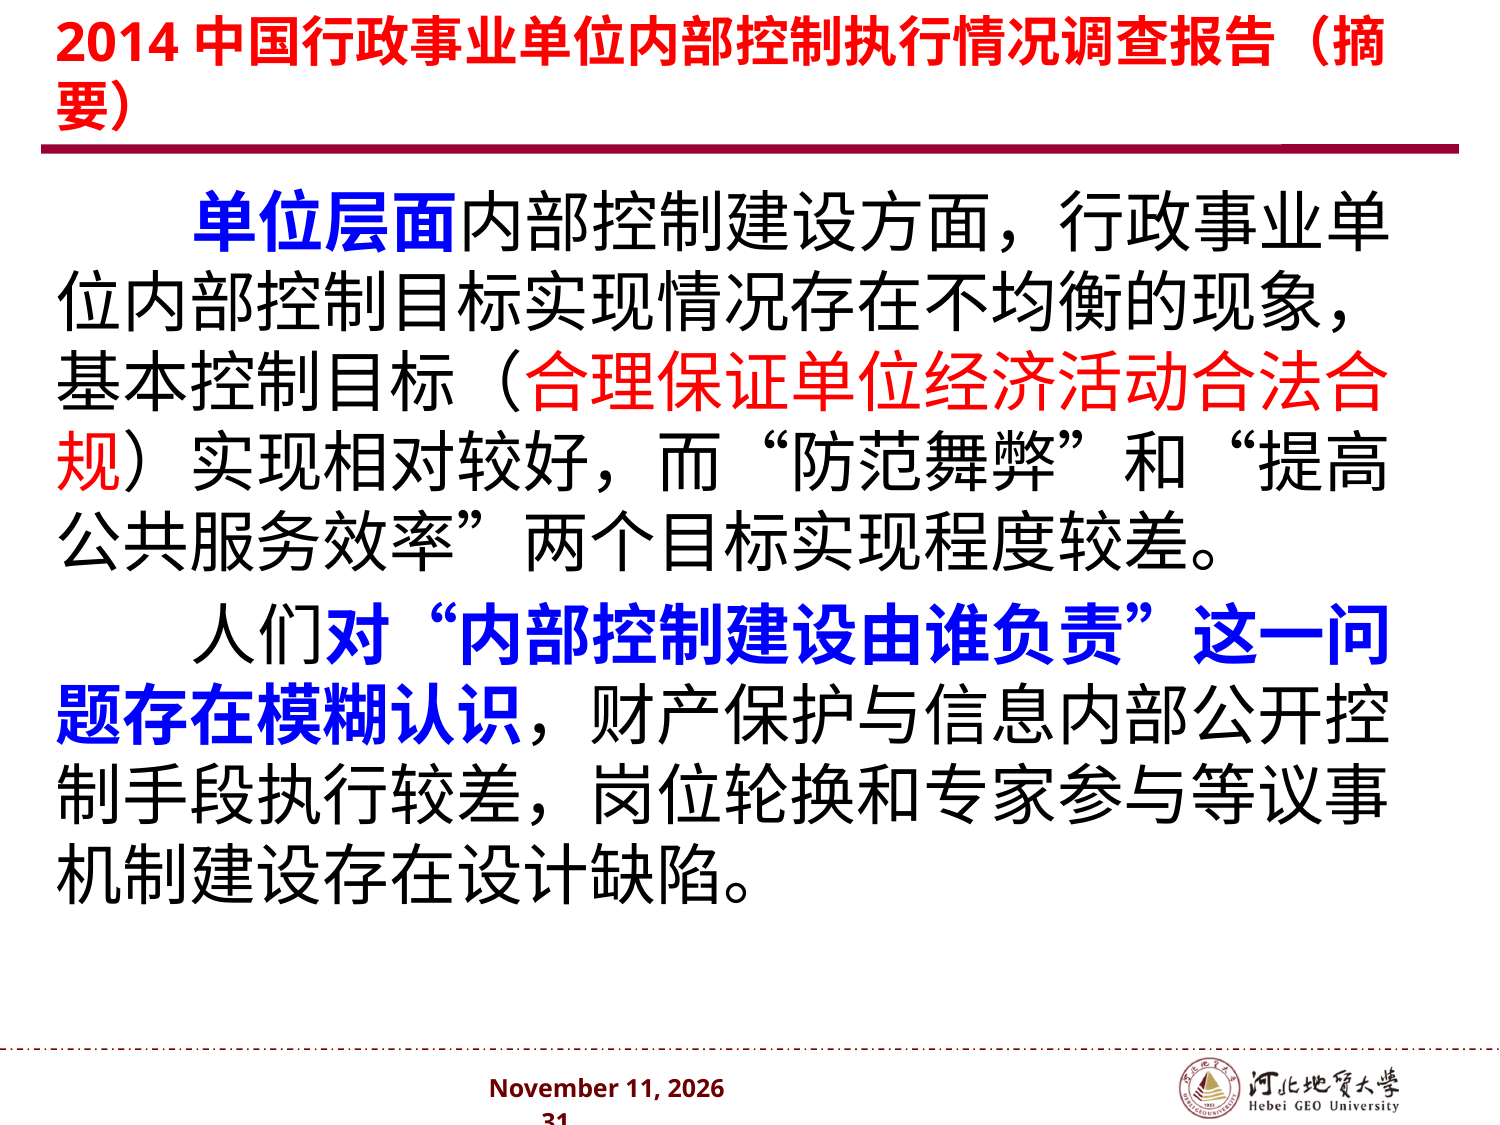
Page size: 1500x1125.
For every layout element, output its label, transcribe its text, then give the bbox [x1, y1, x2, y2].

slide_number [473, 1064, 990, 1109]
title 2014中国行政事业单位内部控制执行情况调查报告（摘要） [40, 18, 1460, 126]
picture [1159, 1049, 1420, 1125]
list 单位层面内部控制建设方面，行政事业单位内部控制目标实现情况存在不均衡的现象，基本控制目标（合理保证单位经济活动合法合规）实现相对较好，而“防范舞弊”和“提高公共服务效率”两个目标实现程度较差。 人们对“内部控制建设由谁负责”这一问题存在模糊认识，财产保护与信息内部公开控制手段执行较差，岗位轮换和专家参与等议事机制建设存在设计缺陷。 [40, 172, 1460, 1036]
